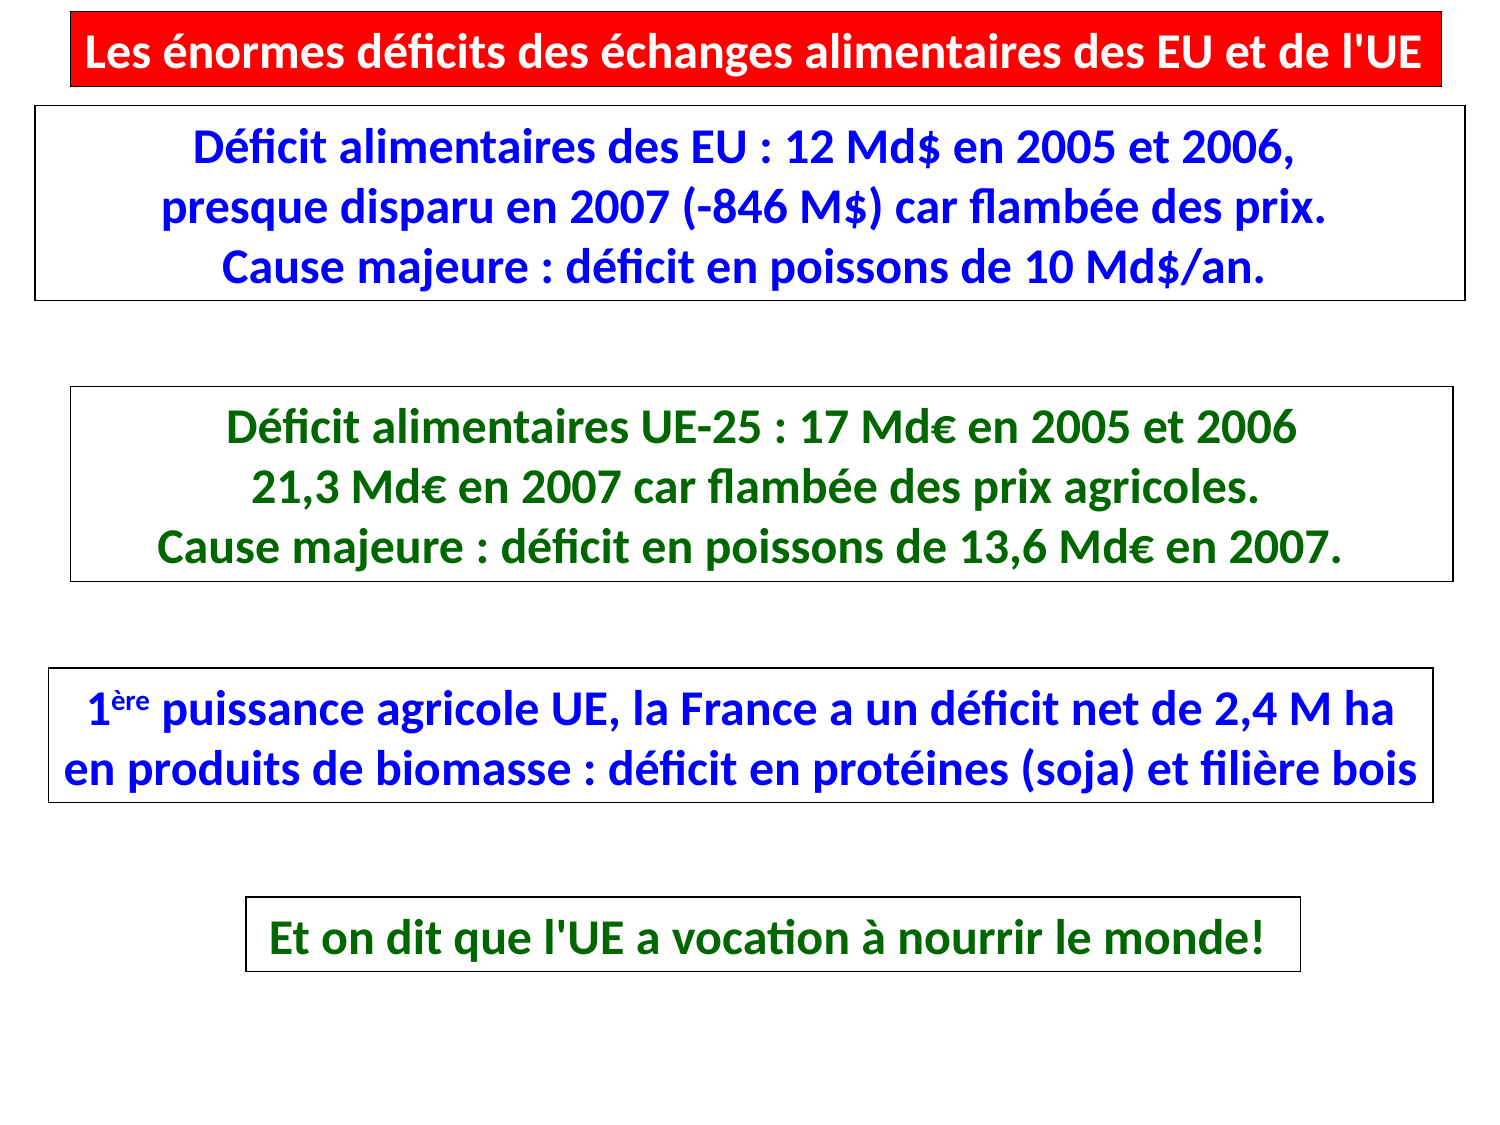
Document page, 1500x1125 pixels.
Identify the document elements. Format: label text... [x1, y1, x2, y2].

text_box 1ère puissance agricole UE, la France a un déficit net de 2,4 M ha en produits de biomasse : déficit en protéines (soja) et filière bois [48, 667, 1434, 803]
text_box Et on dit que l'UE a vocation à nourrir le monde! [246, 896, 1301, 972]
text_box Déficit alimentaires des EU : 12 Md$ en 2005 et 2006, presque disparu en 2007 (-846 M$) car flambée des prix. Cause majeure : déficit en poissons de 10 Md$/an. [35, 105, 1465, 301]
text_box Déficit alimentaires UE-25 : 17 Md€ en 2005 et 2006 21,3 Md€ en 2007 car flambée des prix agricoles. Cause majeure : déficit en poissons de 13,6 Md€ en 2007. [70, 386, 1454, 582]
text_box Les énormes déficits des échanges alimentaires des EU et de l'UE [70, 11, 1442, 87]
